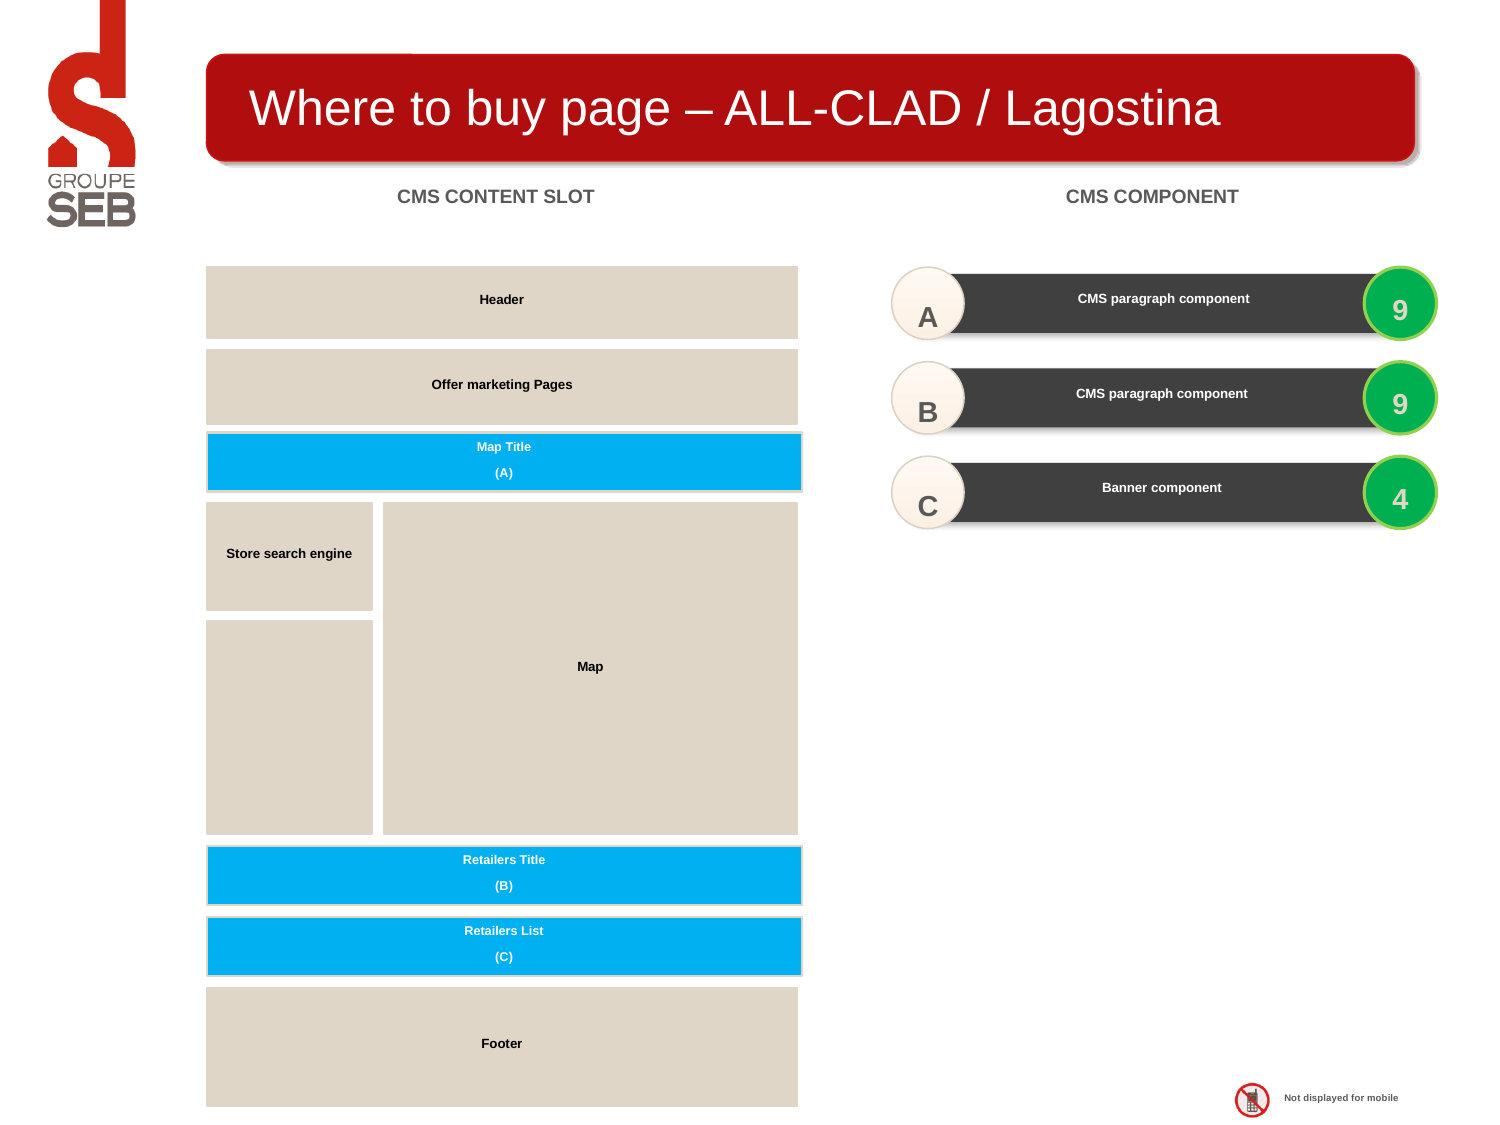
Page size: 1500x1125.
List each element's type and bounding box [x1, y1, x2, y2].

text_box [205, 348, 799, 426]
text_box [218, 172, 774, 228]
text_box [1270, 1082, 1500, 1117]
text_box [204, 430, 804, 494]
picture [0, 0, 182, 266]
text_box [891, 360, 1438, 435]
text_box [204, 844, 804, 907]
text_box [382, 501, 799, 836]
text_box [204, 619, 374, 836]
title [234, 67, 1400, 161]
text_box [204, 915, 804, 978]
text_box [981, 172, 1324, 228]
text_box [204, 501, 374, 612]
picture [1233, 1081, 1270, 1118]
text_box [891, 266, 1438, 341]
text_box [204, 265, 799, 340]
text_box [891, 455, 1438, 530]
text_box [204, 986, 799, 1108]
